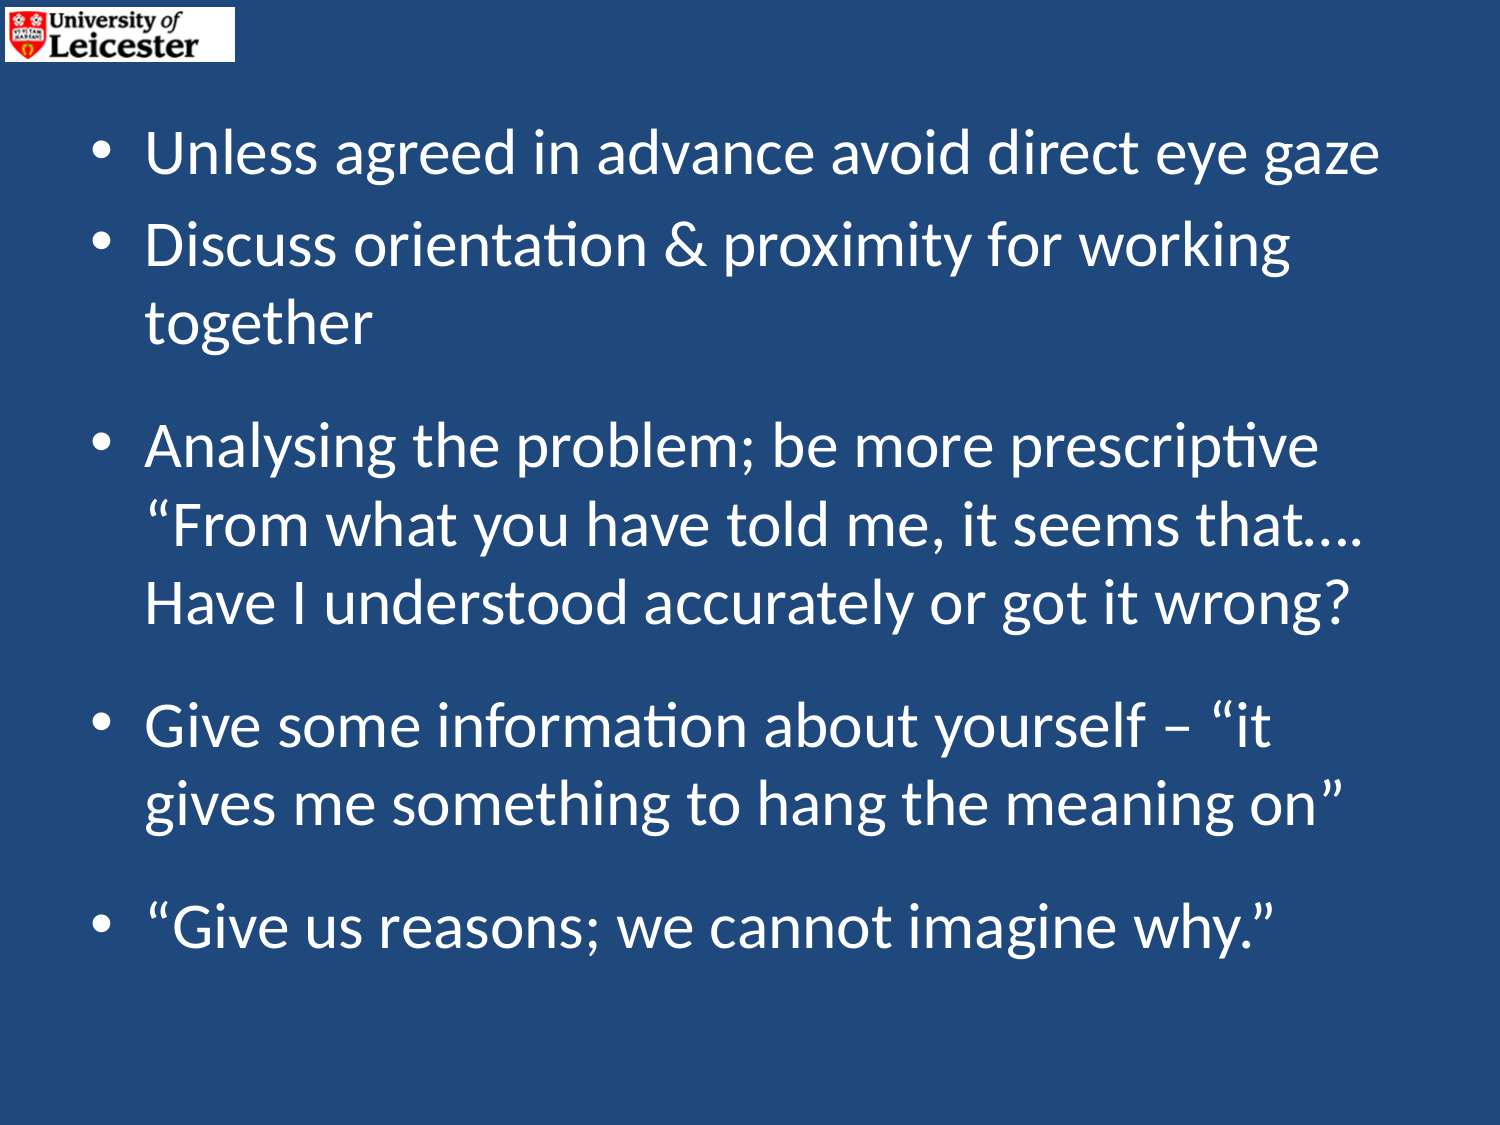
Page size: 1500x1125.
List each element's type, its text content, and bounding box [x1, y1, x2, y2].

list Unless agreed in advance avoid direct eye gaze Discuss orientation & proximity for working together Analysing the problem; be more prescriptive “From what you have told me, it seems that…. Have I understood accurately or got it wrong? Give some information about yourself – “it gives me something to hang the meaning on” “Give us reasons; we cannot imagine why.” [75, 101, 1425, 1035]
picture [5, 7, 235, 62]
